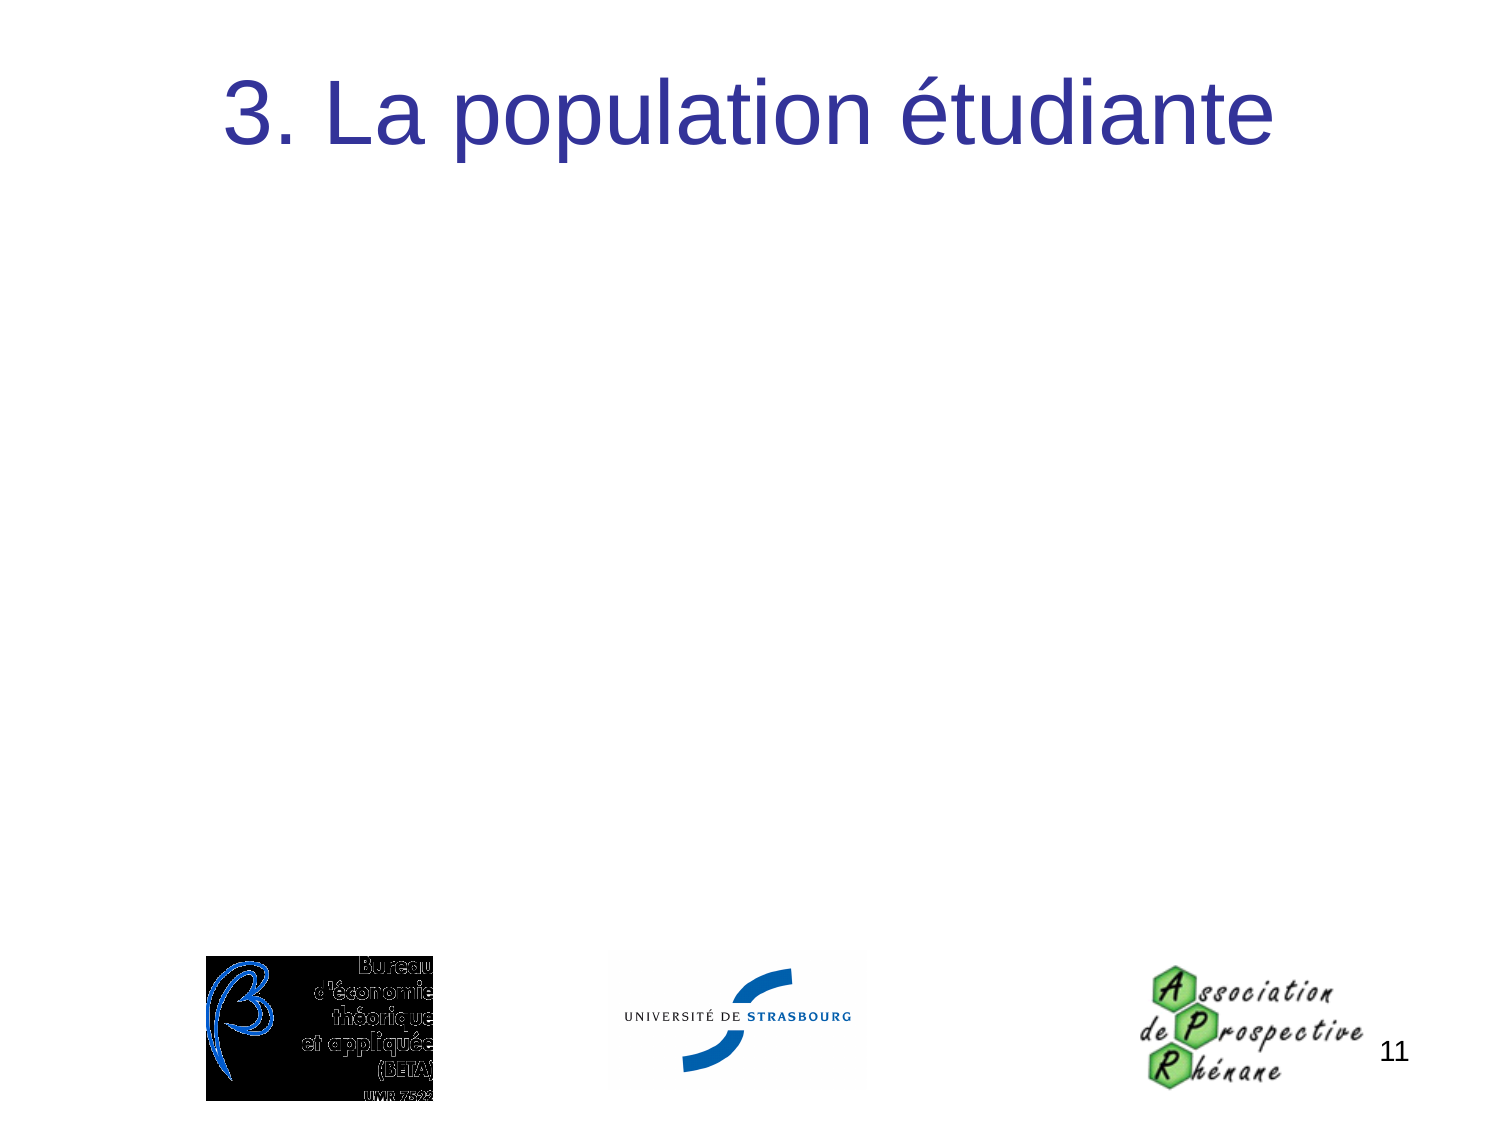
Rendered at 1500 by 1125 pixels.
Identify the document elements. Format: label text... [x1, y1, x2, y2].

title 3. La population étudiante [75, 45, 1425, 233]
slide_number 11 [1074, 1024, 1426, 1103]
